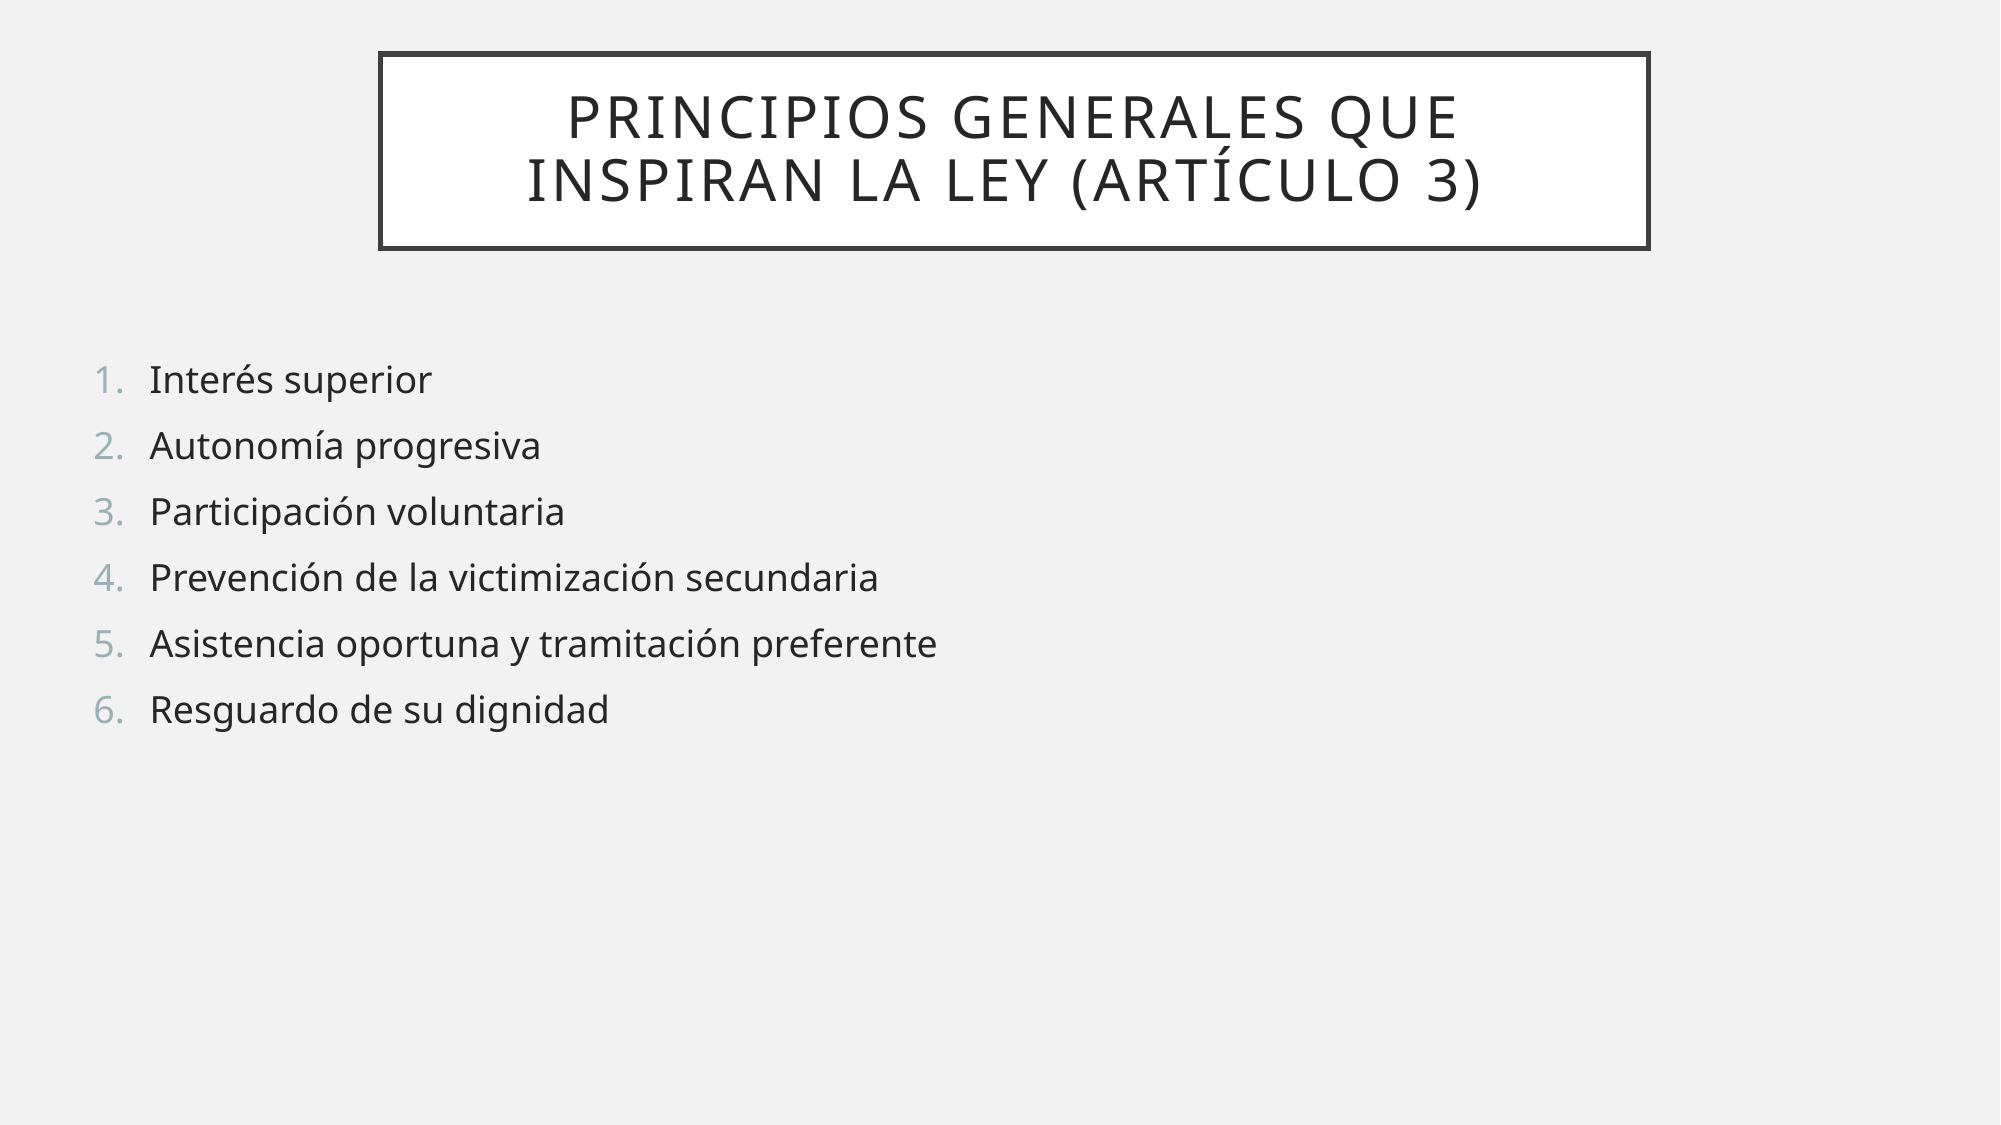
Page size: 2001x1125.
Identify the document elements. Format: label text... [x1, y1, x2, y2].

list Interés superior Autonomía progresiva Participación voluntaria Prevención de la victimización secundaria Asistencia oportuna y tramitación preferente Resguardo de su dignidad [78, 348, 1810, 942]
title Principios generales que inspiran la ley (artículo 3) [378, 51, 1651, 251]
